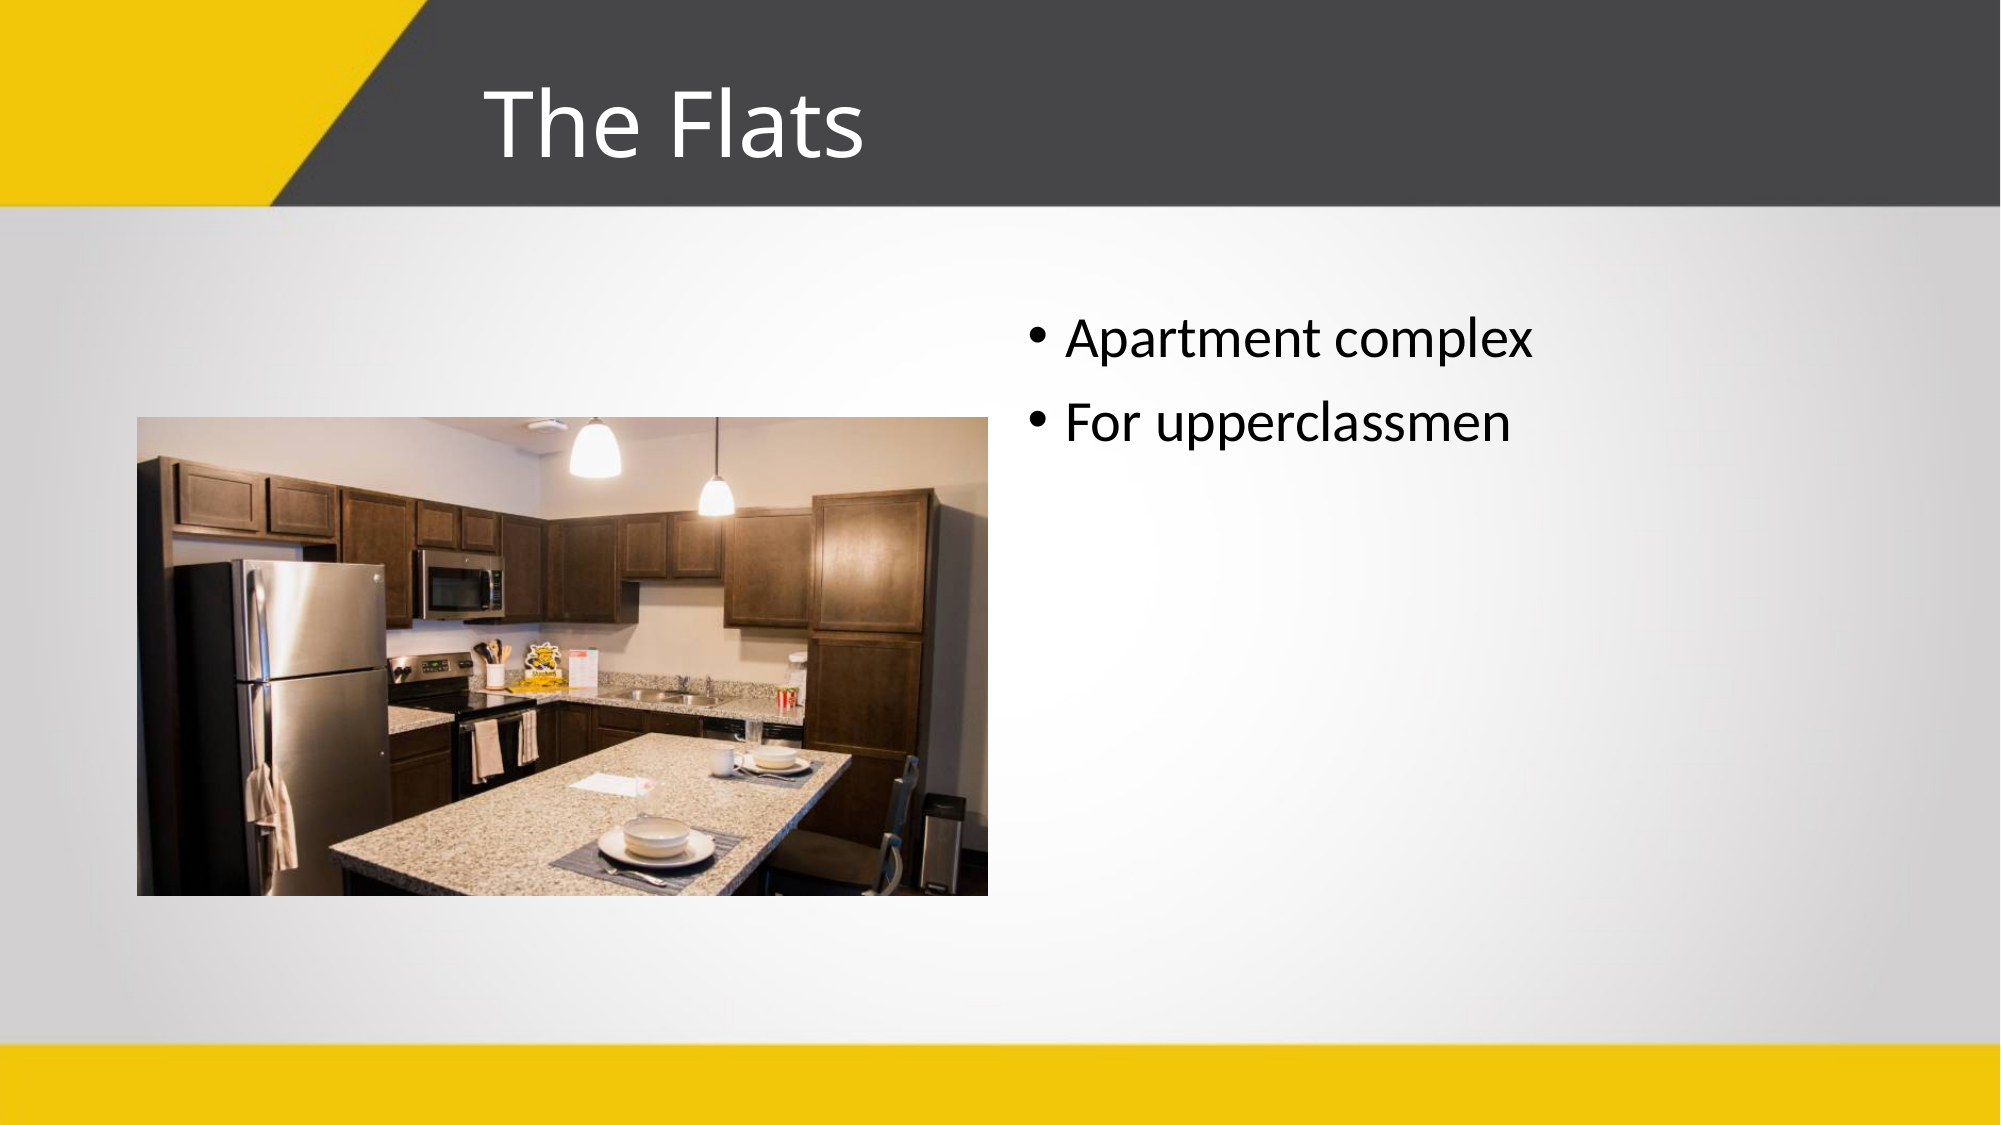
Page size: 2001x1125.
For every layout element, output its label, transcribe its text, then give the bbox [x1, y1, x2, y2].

list Apartment complex For upperclassmen [1012, 299, 1863, 1014]
title The Flats [468, 49, 1864, 207]
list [137, 417, 988, 896]
